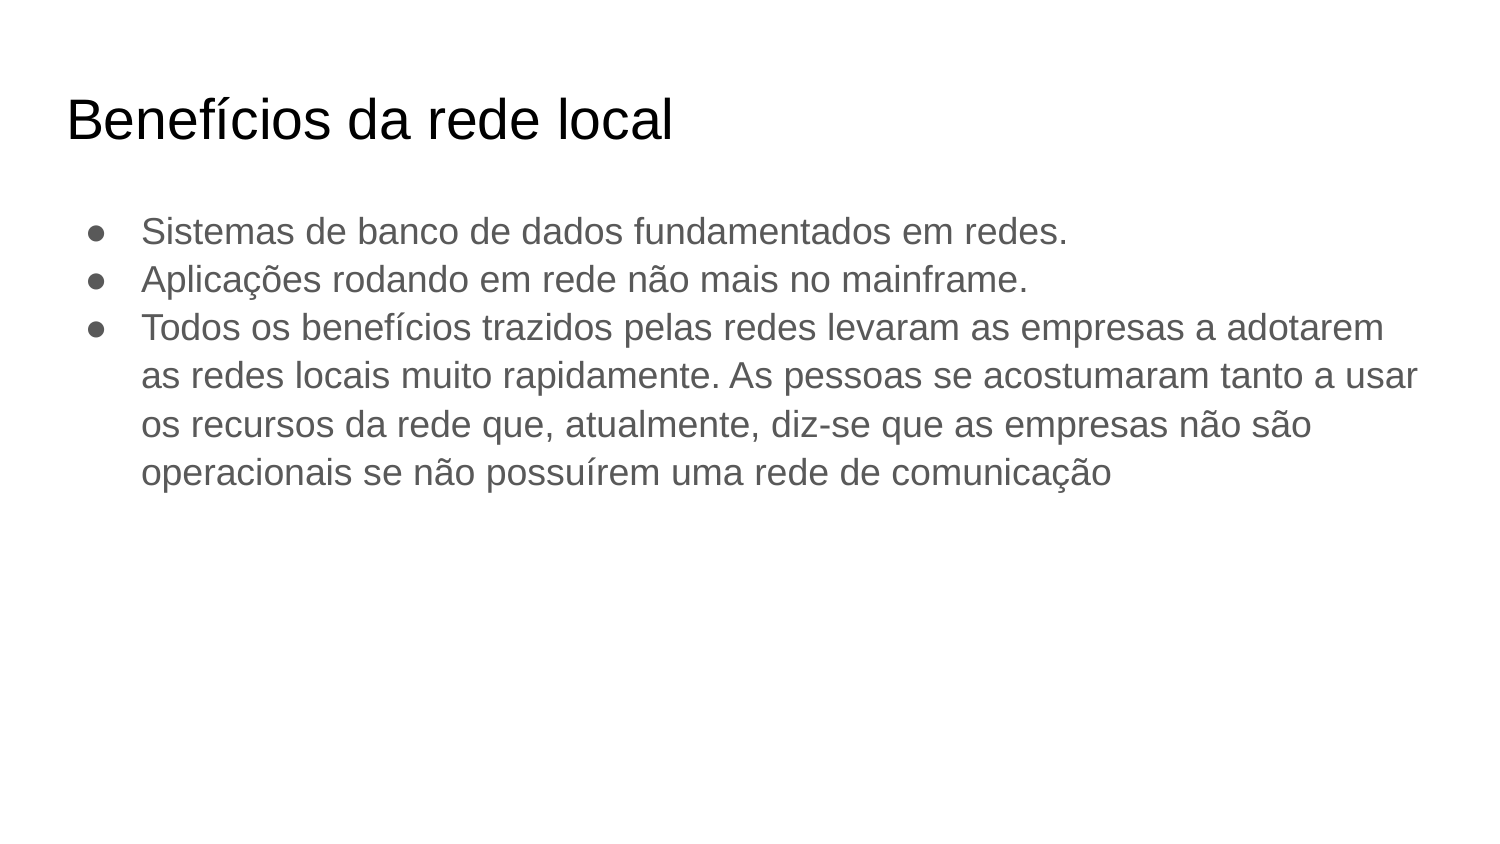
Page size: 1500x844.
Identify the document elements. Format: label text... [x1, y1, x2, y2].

list Sistemas de banco de dados fundamentados em redes. Aplicações rodando em rede não mais no mainframe. Todos os benefícios trazidos pelas redes levaram as empresas a adotarem as redes locais muito rapidamente. As pessoas se acostumaram tanto a usar os recursos da rede que, atualmente, diz-se que as empresas não são operacionais se não possuírem uma rede de comunicação [51, 189, 1449, 750]
title Benefícios da rede local [51, 72, 1449, 167]
